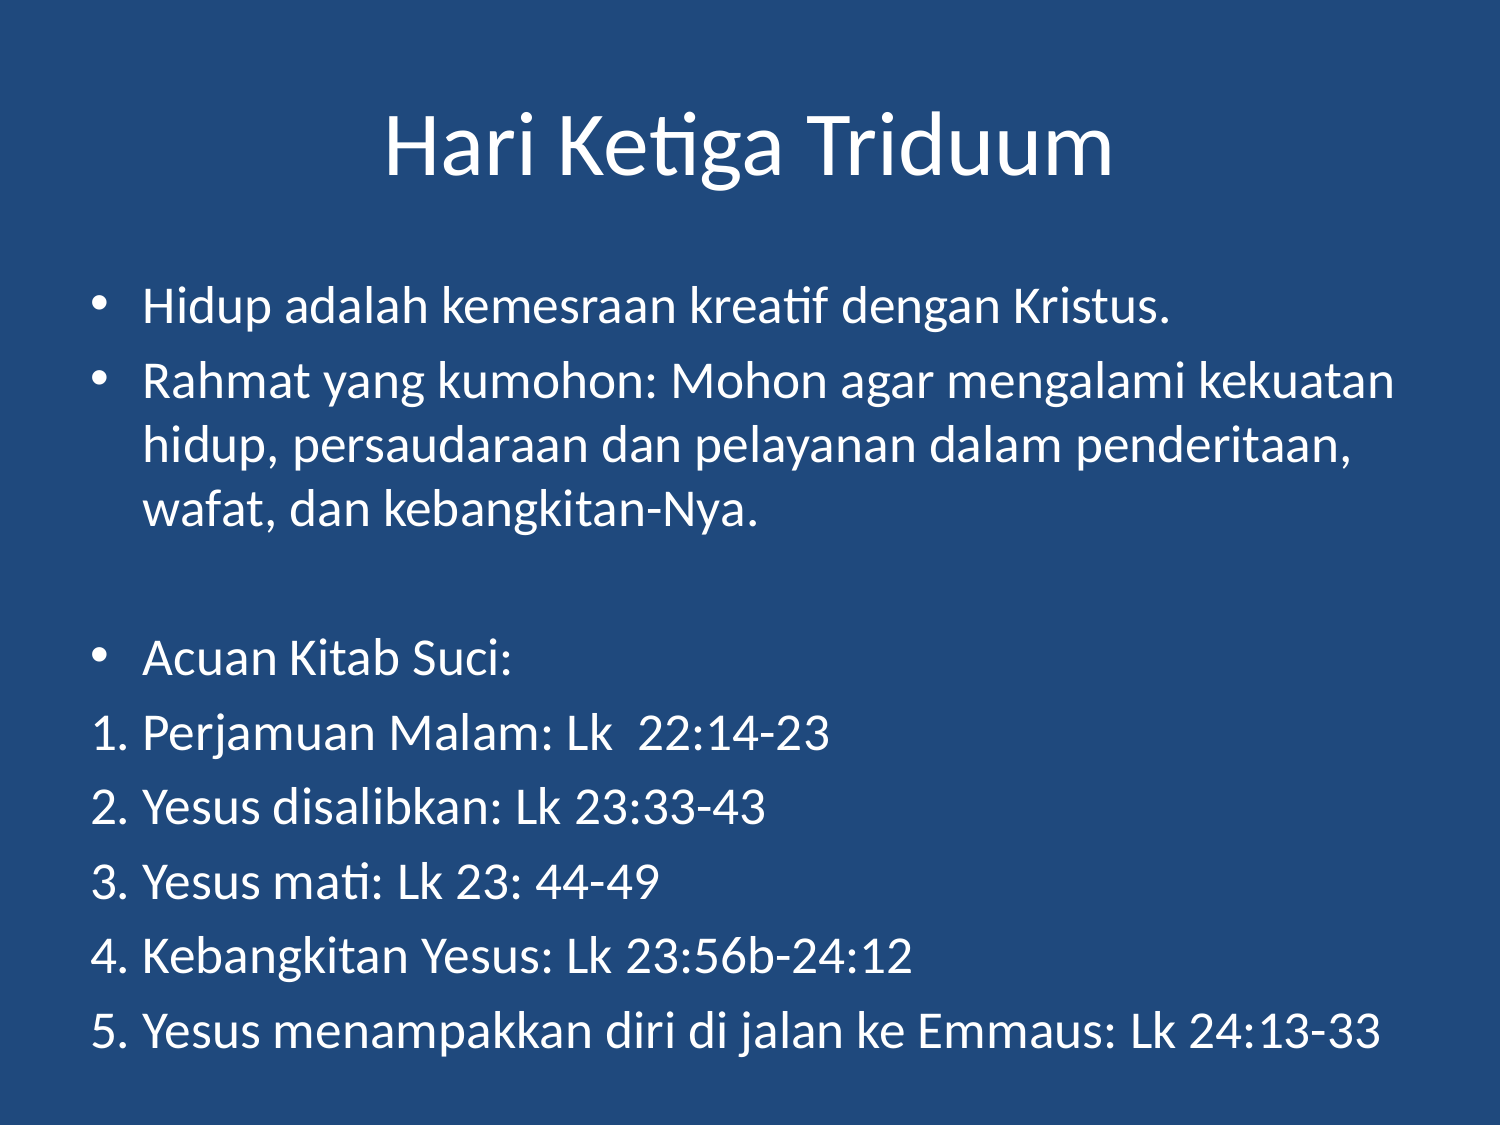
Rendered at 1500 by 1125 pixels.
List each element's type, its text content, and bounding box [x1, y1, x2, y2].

title Hari Ketiga Triduum [75, 45, 1425, 233]
list Hidup adalah kemesraan kreatif dengan Kristus. Rahmat yang kumohon: Mohon agar mengalami kekuatan hidup, persaudaraan dan pelayanan dalam penderitaan, wafat, dan kebangkitan-Nya. Acuan Kitab Suci: 1. Perjamuan Malam: Lk 22:14-23 2. Yesus disalibkan: Lk 23:33-43 3. Yesus mati: Lk 23: 44-49 4. Kebangkitan Yesus: Lk 23:56b-24:12 5. Yesus menampakkan diri di jalan ke Emmaus: Lk 24:13-33 [75, 262, 1425, 1075]
